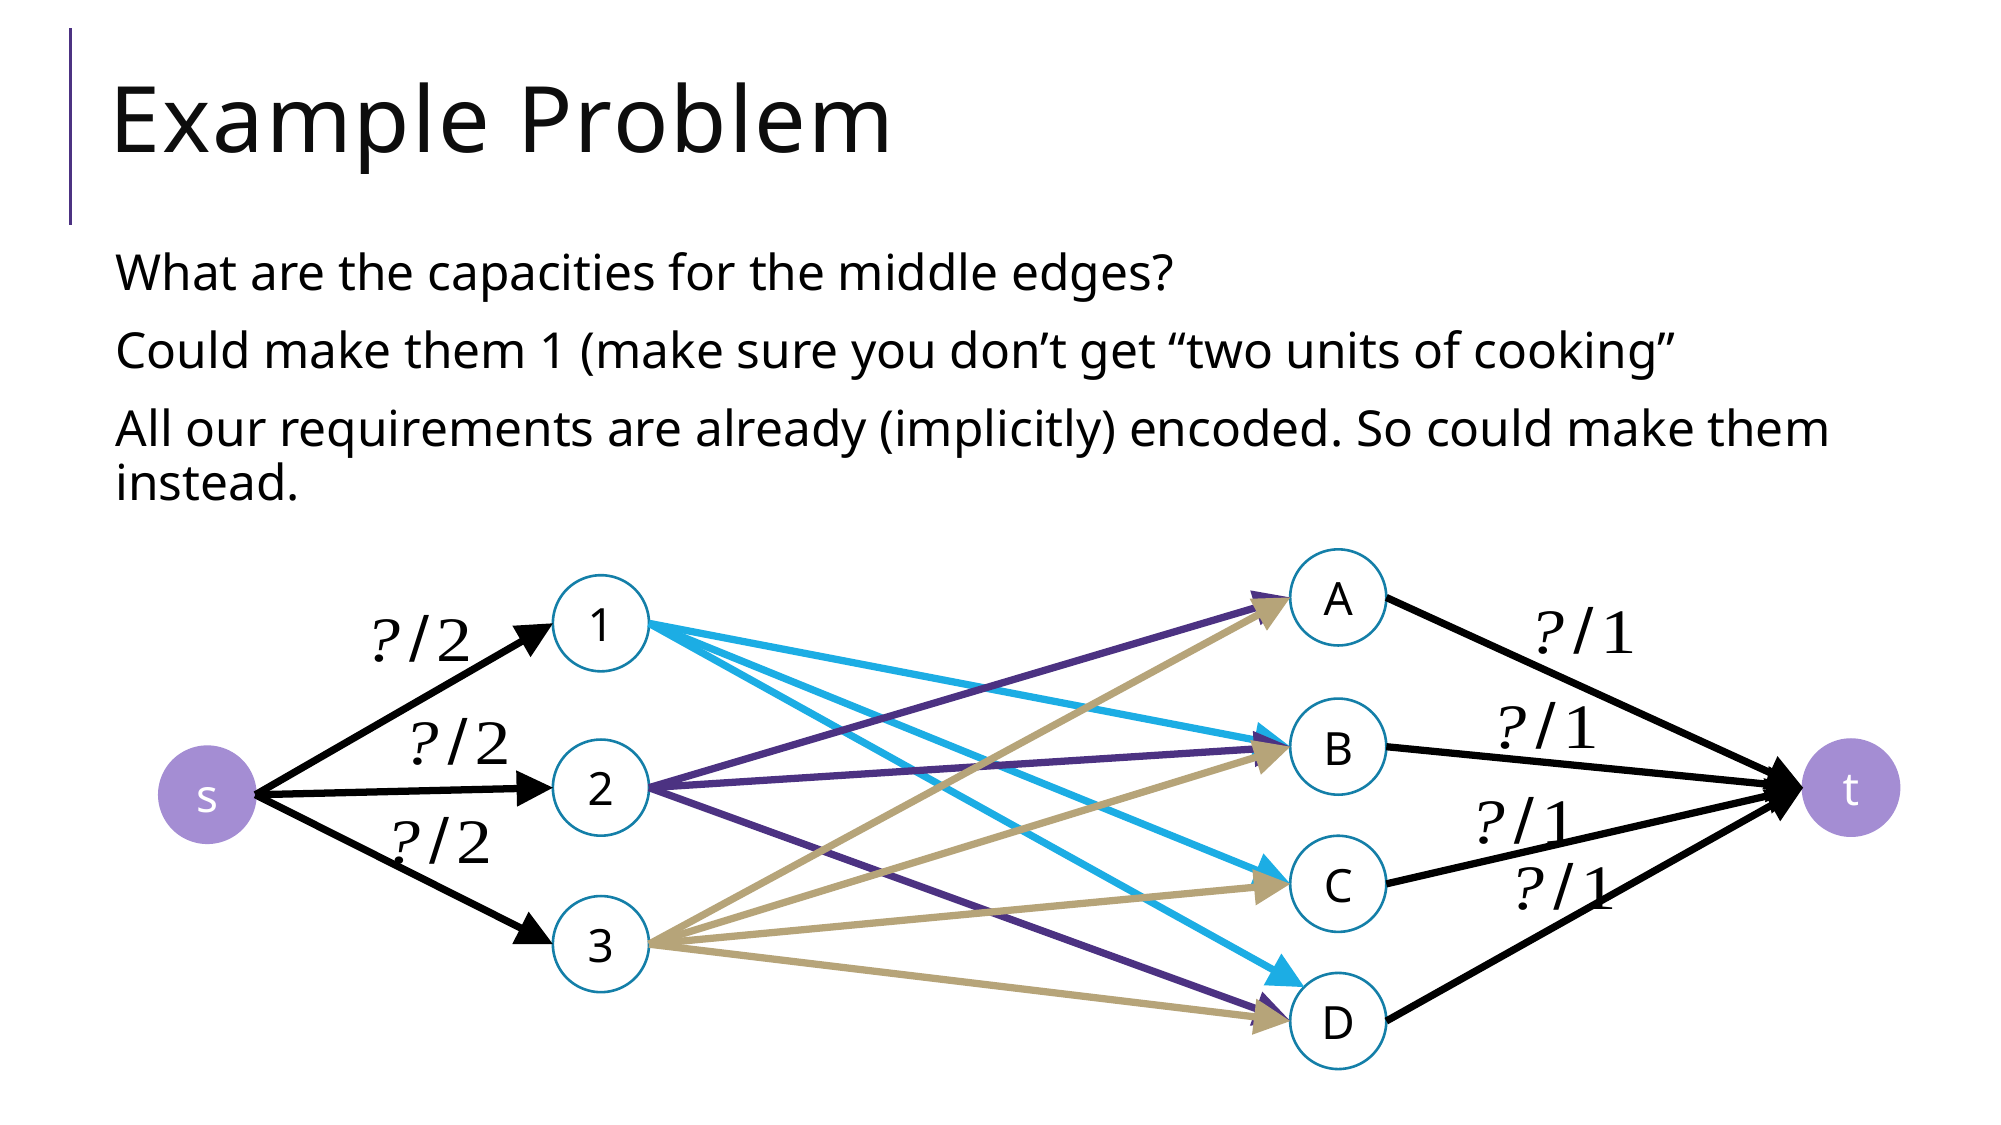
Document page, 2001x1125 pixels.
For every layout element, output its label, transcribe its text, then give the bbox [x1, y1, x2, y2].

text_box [255, 787, 554, 791]
text_box 3 [552, 894, 640, 994]
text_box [1386, 597, 1804, 743]
text_box t [1809, 738, 1901, 837]
text_box C [1311, 834, 1379, 934]
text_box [255, 794, 554, 945]
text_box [1298, 623, 1305, 988]
text_box 1 [551, 573, 643, 673]
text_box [255, 623, 554, 784]
text_box s [157, 745, 248, 845]
text_box 2 [559, 738, 640, 837]
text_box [648, 746, 1291, 880]
text_box A [1289, 548, 1388, 647]
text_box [1386, 746, 1804, 783]
text_box B [1311, 697, 1379, 797]
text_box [648, 883, 1291, 941]
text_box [648, 597, 1291, 743]
text_box D [1289, 971, 1387, 1071]
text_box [1386, 787, 1804, 1022]
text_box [648, 943, 1291, 1022]
title Example Problem [94, 43, 1930, 210]
